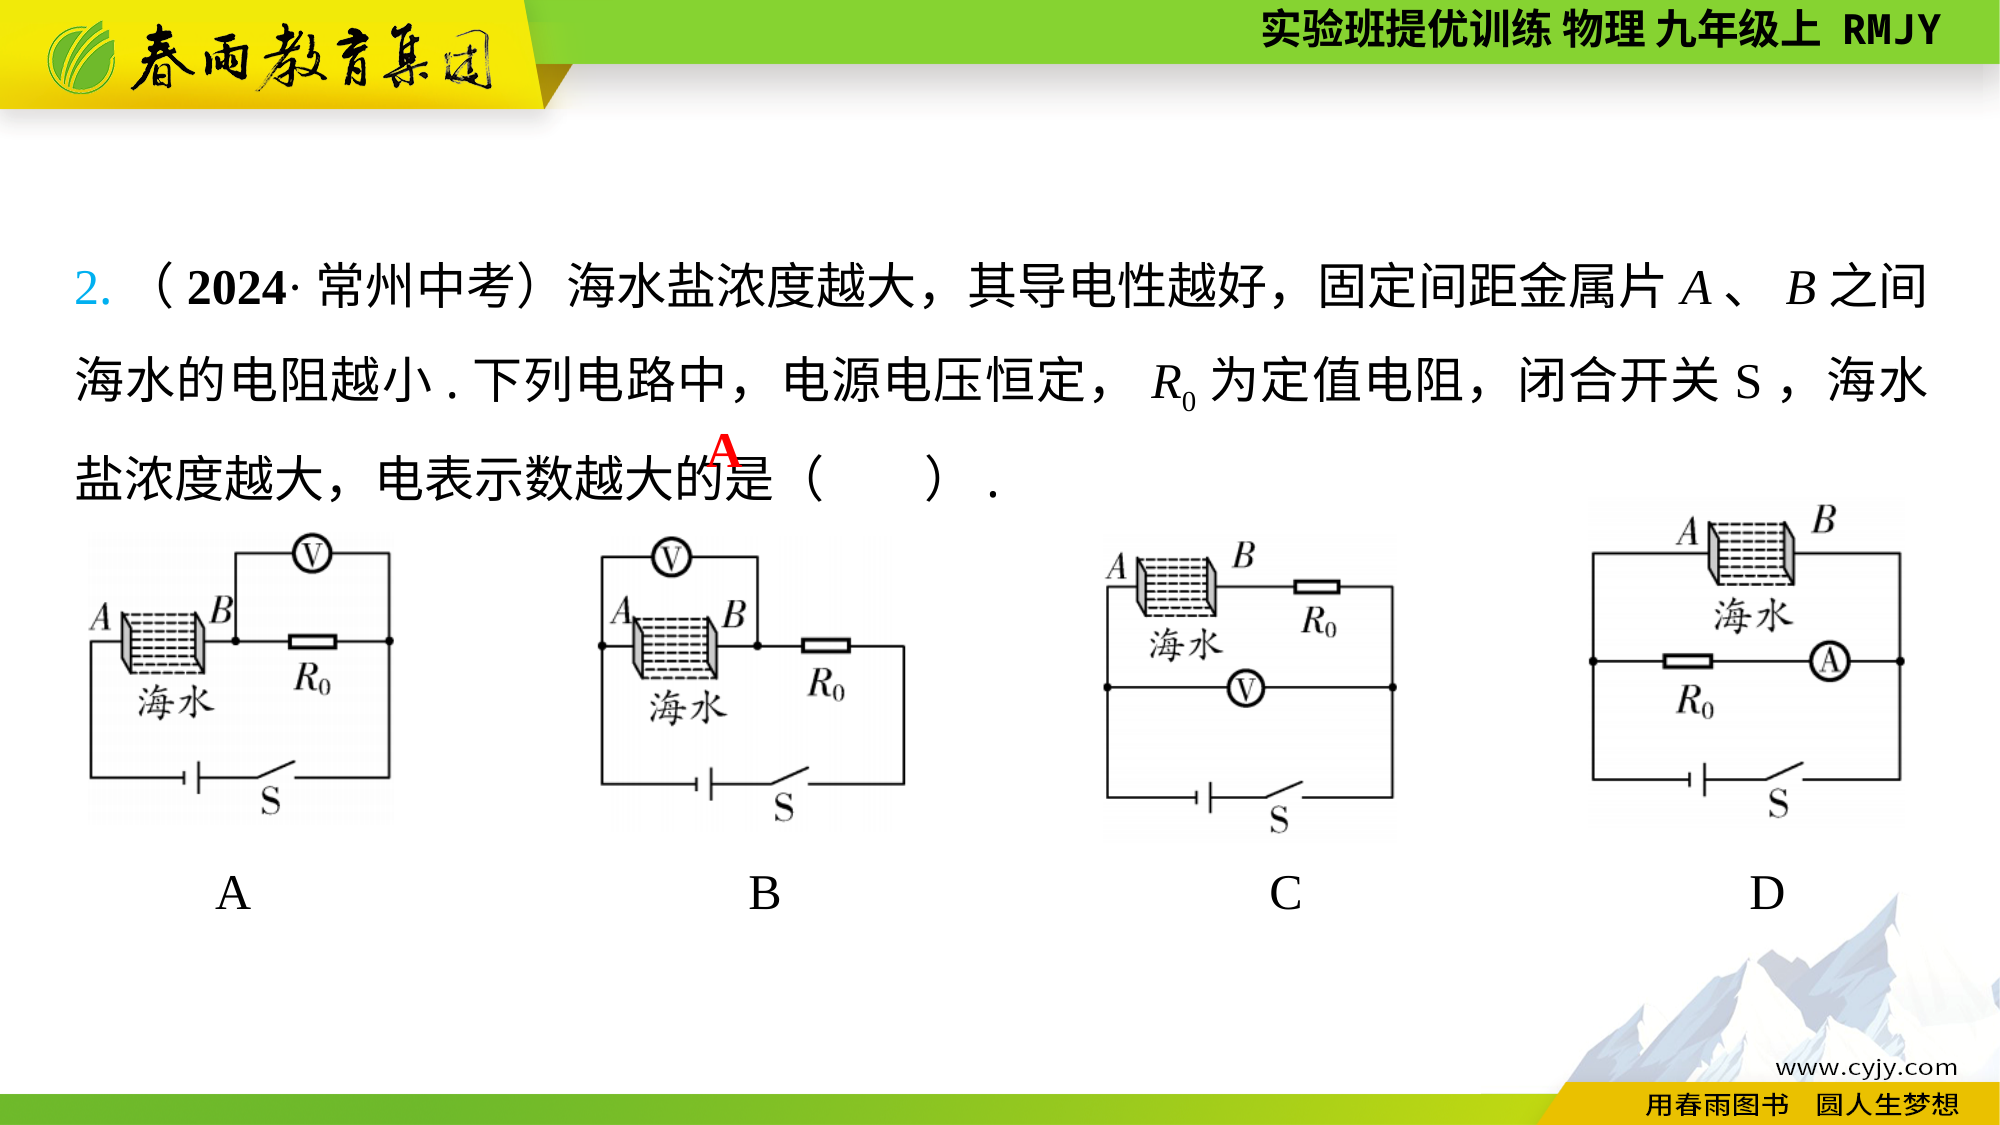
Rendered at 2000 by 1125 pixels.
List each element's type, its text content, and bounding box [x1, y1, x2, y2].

list 2.（2024·常州中考）海水盐浓度越大，其导电性越好，固定间距金属片A、B之间海水的电阻越小.下列电路中，电源电压恒定，R0为定值电阻，闭合开关S，海水盐浓度越大，电表示数越大的是（ ）. [59, 217, 1944, 494]
text_box A [691, 410, 758, 486]
text_box A B C D [59, 822, 1944, 928]
picture [0, 0, 2000, 1125]
